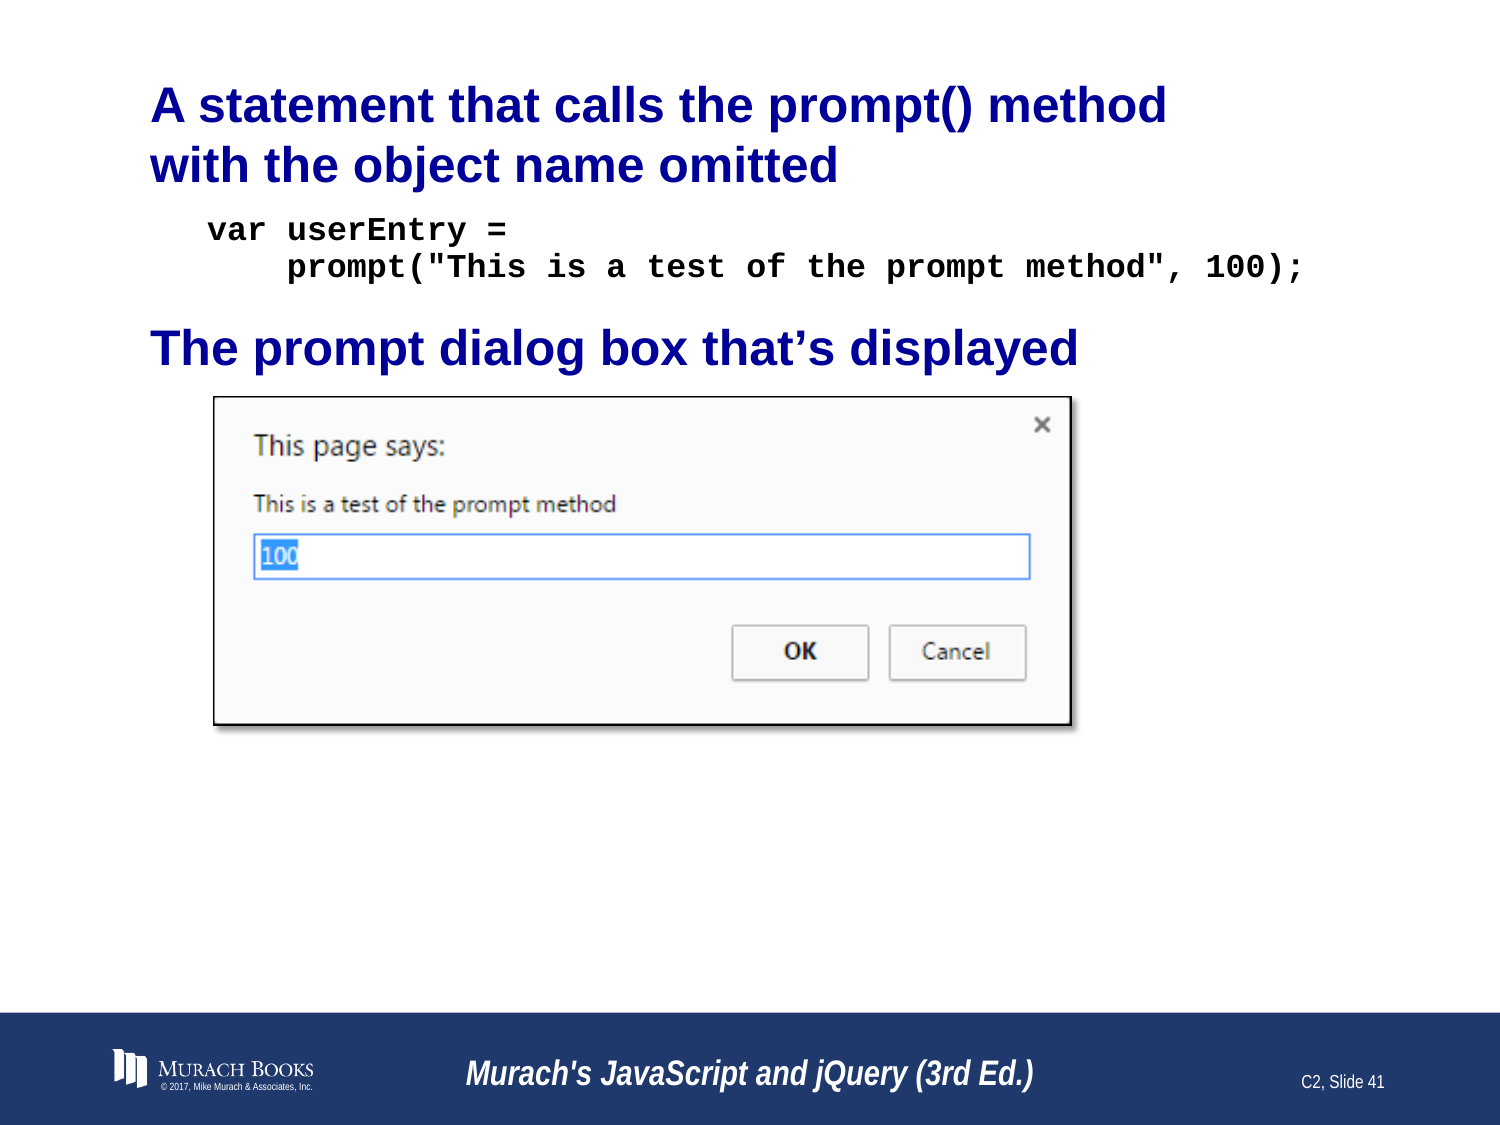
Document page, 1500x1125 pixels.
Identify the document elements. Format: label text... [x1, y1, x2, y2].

slide_number Murach's JavaScript and jQuery (3rd Ed.) [463, 1025, 1050, 1100]
title A statement that calls the prompt() method with the object name omitted [150, 72, 1350, 194]
footer © 2017, Mike Murach & Associates, Inc. [12, 1025, 463, 1100]
slide_number C2, Slide 41 [1087, 1025, 1400, 1100]
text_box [149, 212, 1350, 749]
